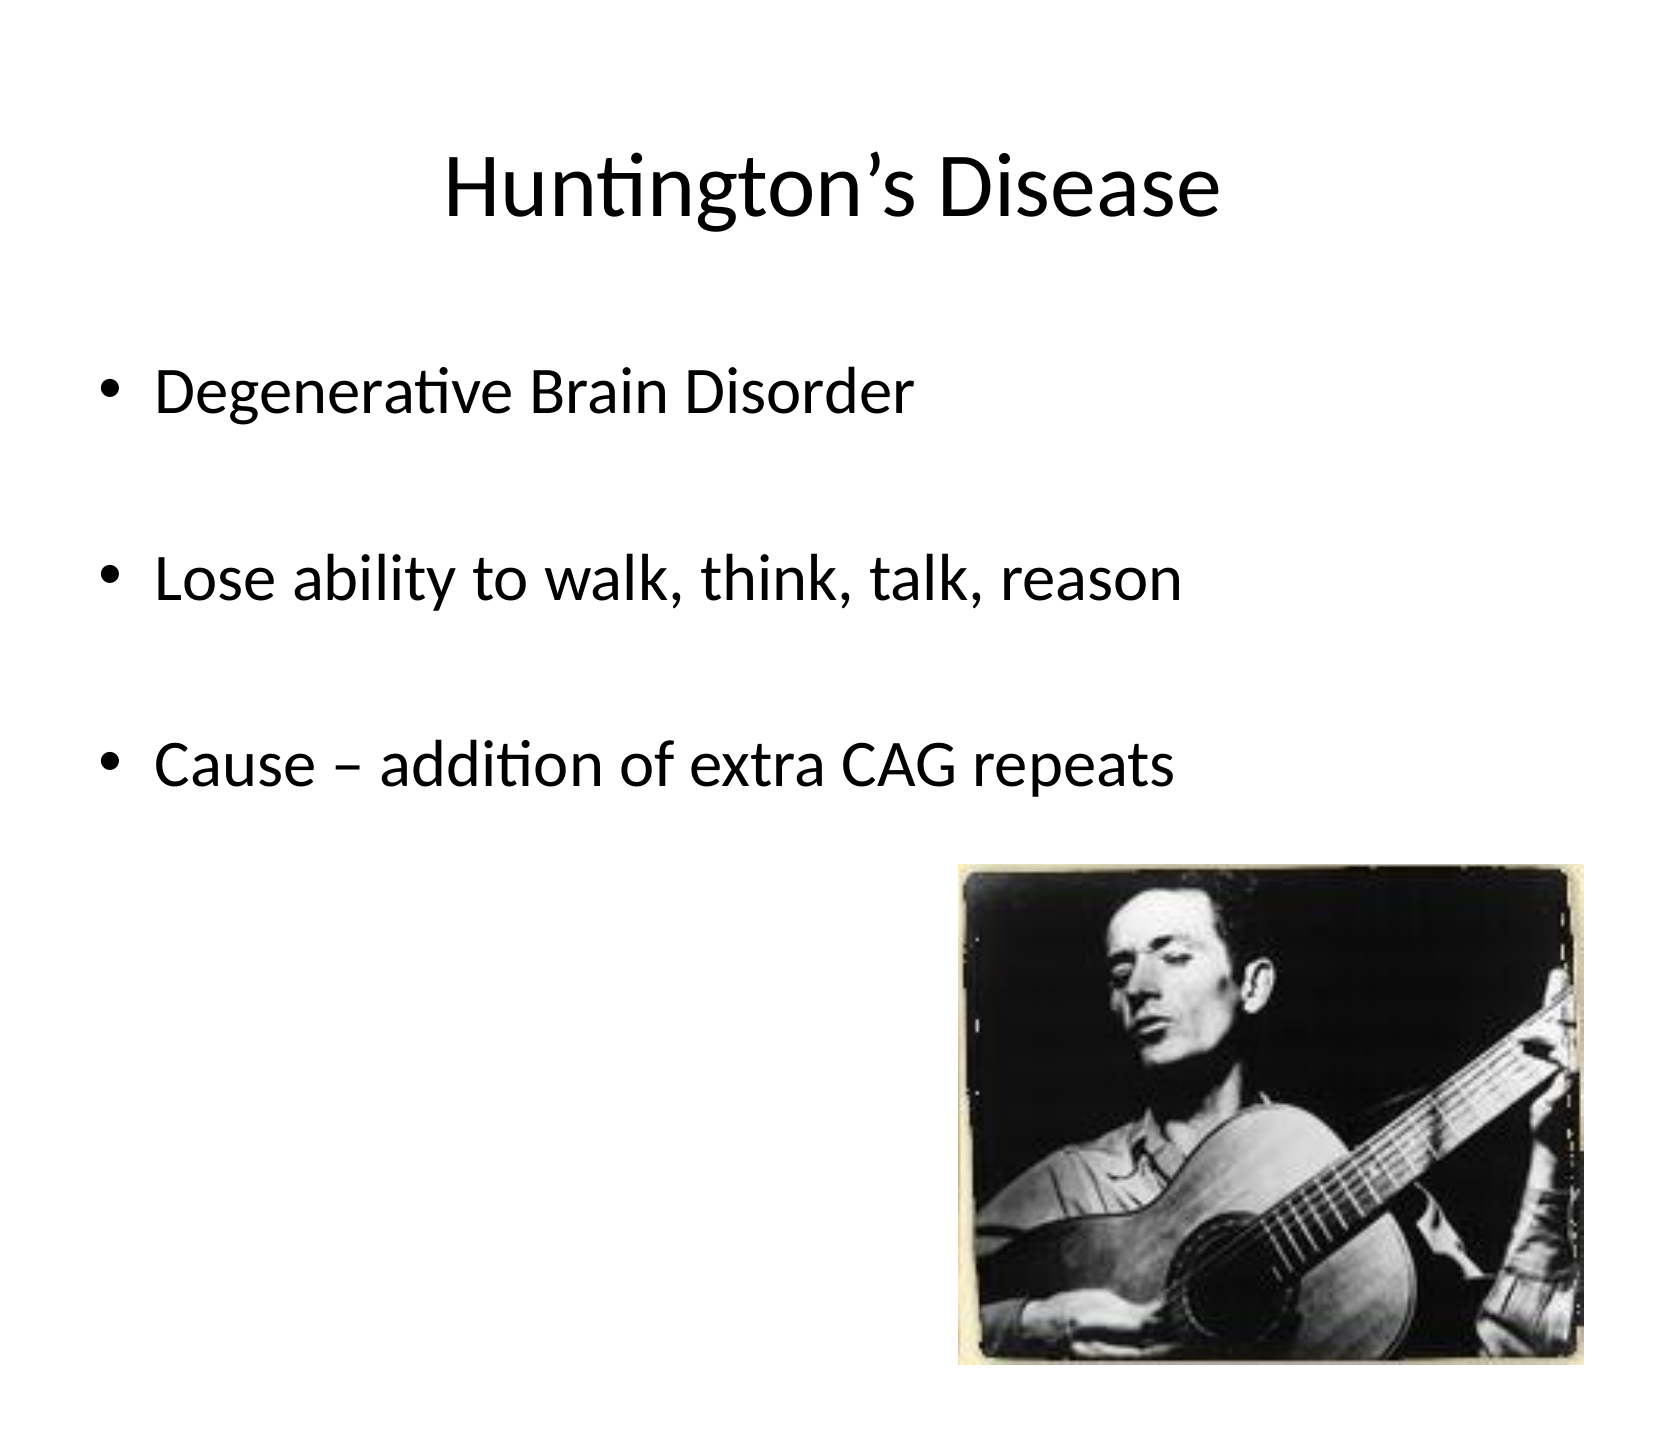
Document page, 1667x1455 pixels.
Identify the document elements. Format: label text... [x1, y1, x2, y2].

title Huntington’s Disease [83, 58, 1584, 301]
list Degenerative Brain Disorder Lose ability to walk, think, talk, reason Cause – addition of extra CAG repeats [83, 339, 1584, 1299]
picture [958, 864, 1584, 1365]
